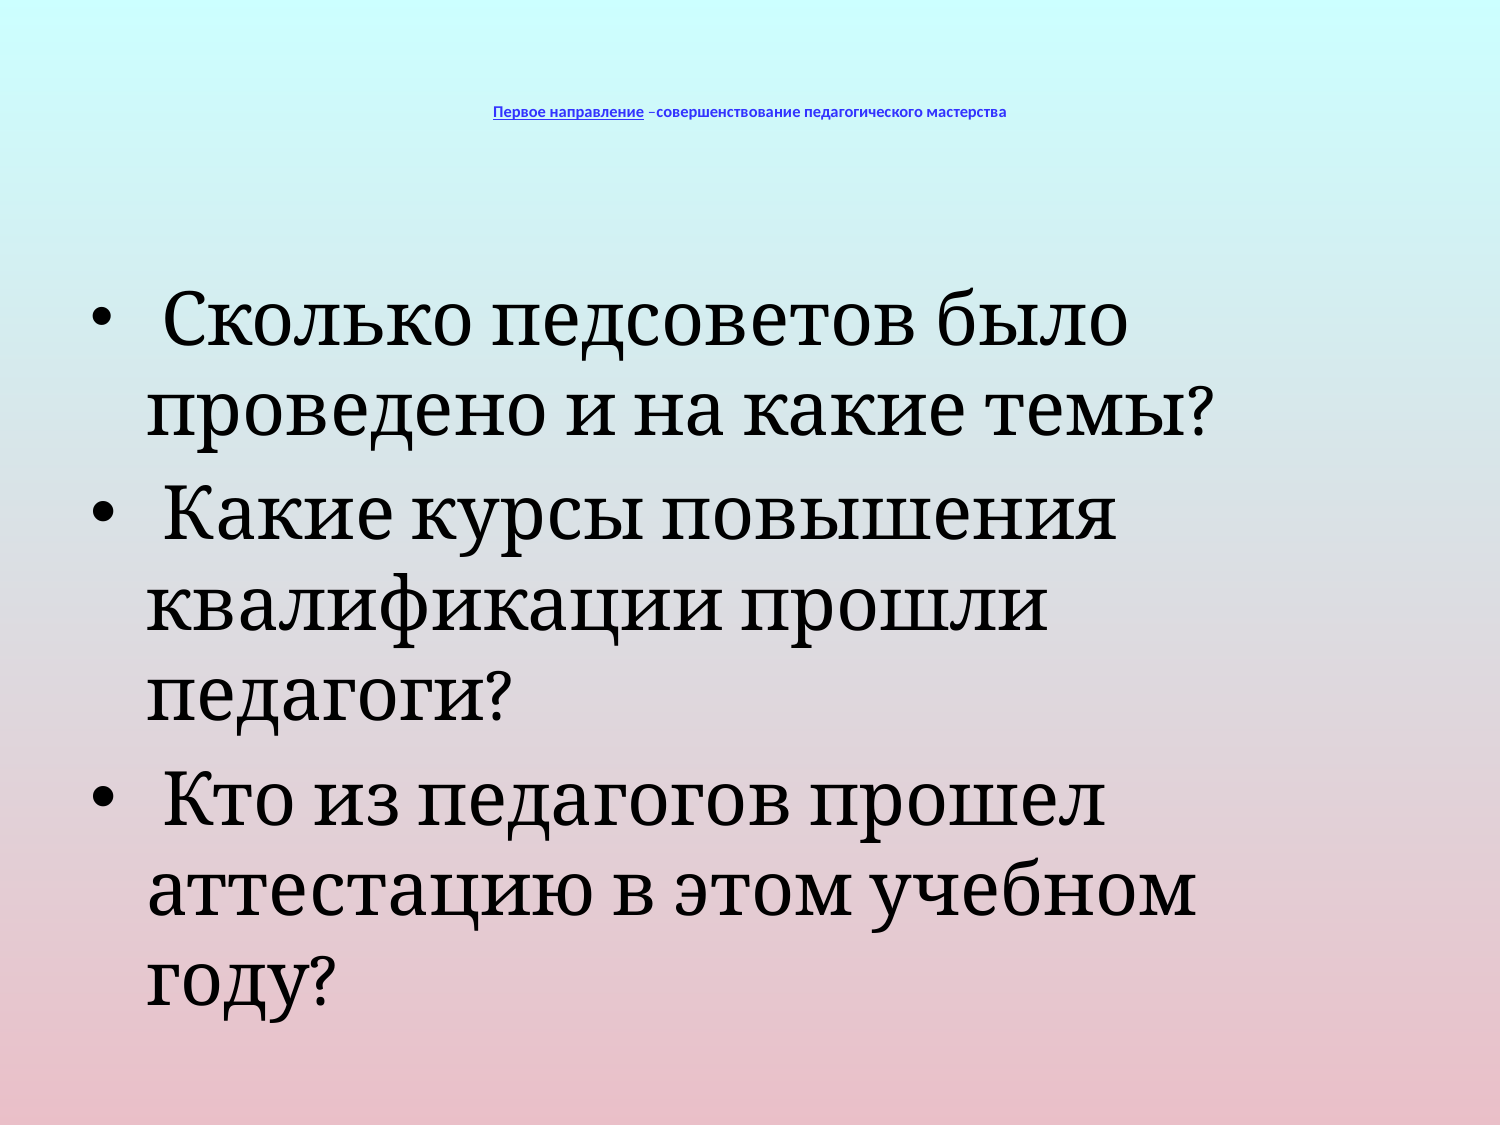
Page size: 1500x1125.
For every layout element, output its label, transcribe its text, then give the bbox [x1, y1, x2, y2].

list Сколько педсоветов было проведено и на какие темы? Какие курсы повышения квалификации прошли педагоги? Кто из педагогов прошел аттестацию в этом учебном году? [75, 262, 1425, 1005]
title Первое направление –совершенствование педагогического мастерства [75, 45, 1425, 153]
